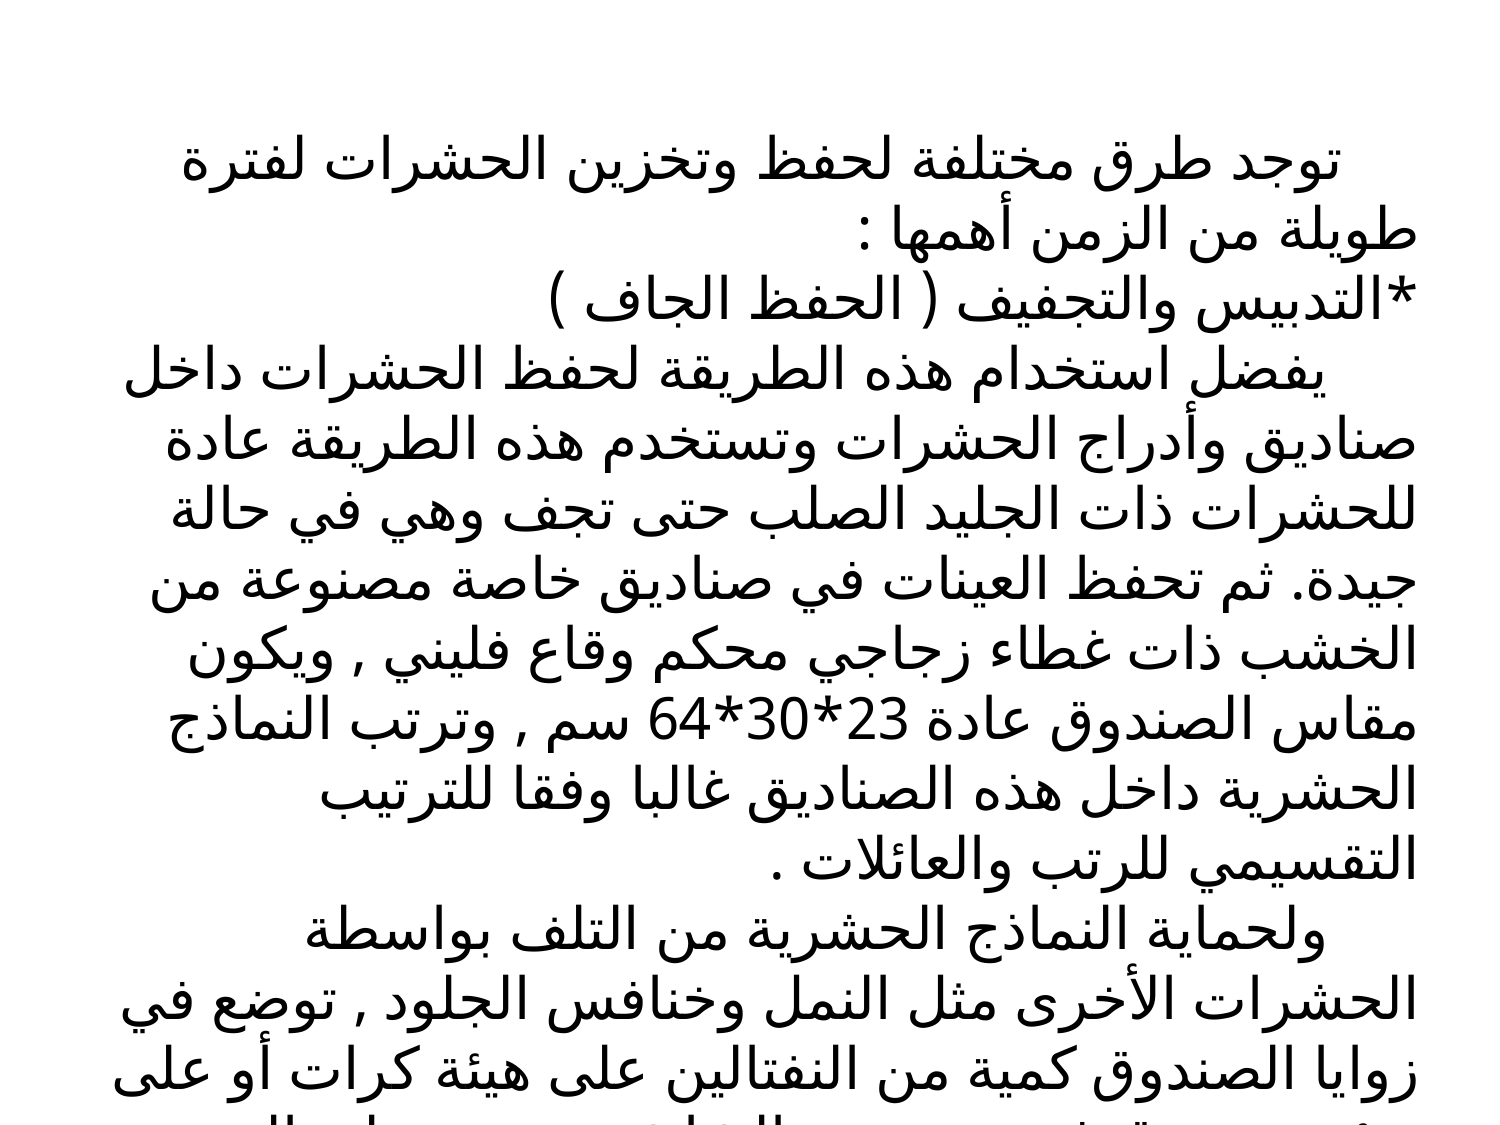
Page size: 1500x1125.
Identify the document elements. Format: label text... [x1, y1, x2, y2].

text_box توجد طرق مختلفة لحفظ وتخزين الحشرات لفترة طويلة من الزمن أهمها : *التدبيس والتجفيف ( الحفظ الجاف ) يفضل استخدام هذه الطريقة لحفظ الحشرات داخل صناديق وأدراج الحشرات وتستخدم هذه الطريقة عادة للحشرات ذات الجليد الصلب حتى تجف وهي في حالة جيدة. ثم تحفظ العينات في صناديق خاصة مصنوعة من الخشب ذات غطاء زجاجي محكم وقاع فليني , ويكون مقاس الصندوق عادة 23*30*64 سم , وترتب النماذج الحشرية داخل هذه الصناديق غالبا وفقا للترتيب التقسيمي للرتب والعائلات . ولحماية النماذج الحشرية من التلف بواسطة الحشرات الأخرى مثل النمل وخنافس الجلود , توضع في زوايا الصندوق كمية من النفتالين على هيئة كرات أو على هيئة مسحوق في صرة من الشاش . وتتم عملية التدبيس [88, 113, 1436, 1125]
